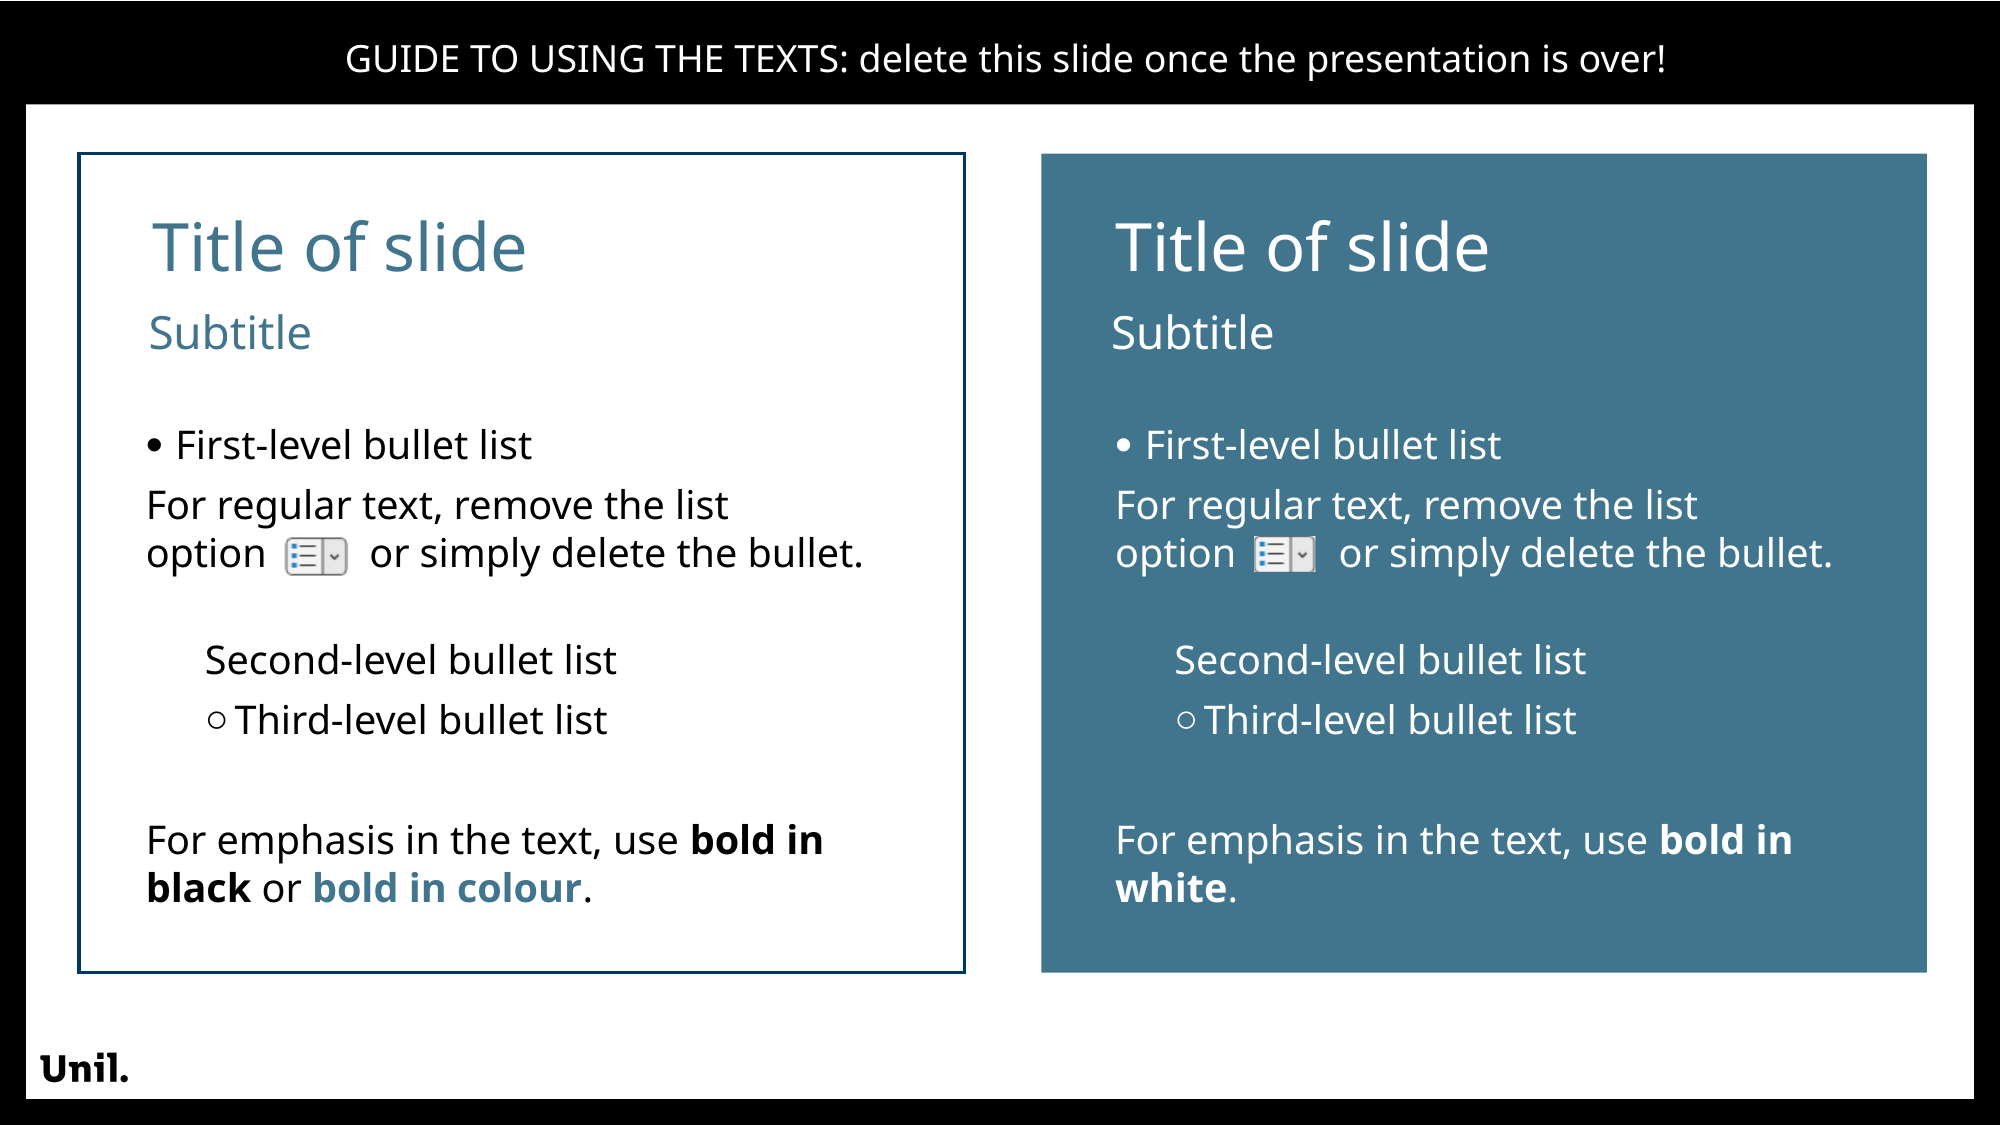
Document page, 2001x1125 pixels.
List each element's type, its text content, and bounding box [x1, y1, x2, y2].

text_box First-level bullet list For regular text, remove the list option or simply delete the bullet. Second-level bullet list Third-level bullet list For emphasis in the text, use bold in white. [1100, 412, 1922, 970]
picture [274, 524, 354, 587]
text_box [12, 12, 1989, 1114]
picture [1253, 535, 1316, 572]
text_box [77, 152, 966, 974]
text_box [1040, 152, 1928, 974]
text_box Title of slide [1115, 214, 1732, 309]
text_box Subtitle [1111, 309, 1794, 363]
text_box GUIDE TO USING THE TEXTS: delete this slide once the presentation is over! [25, 11, 1988, 105]
